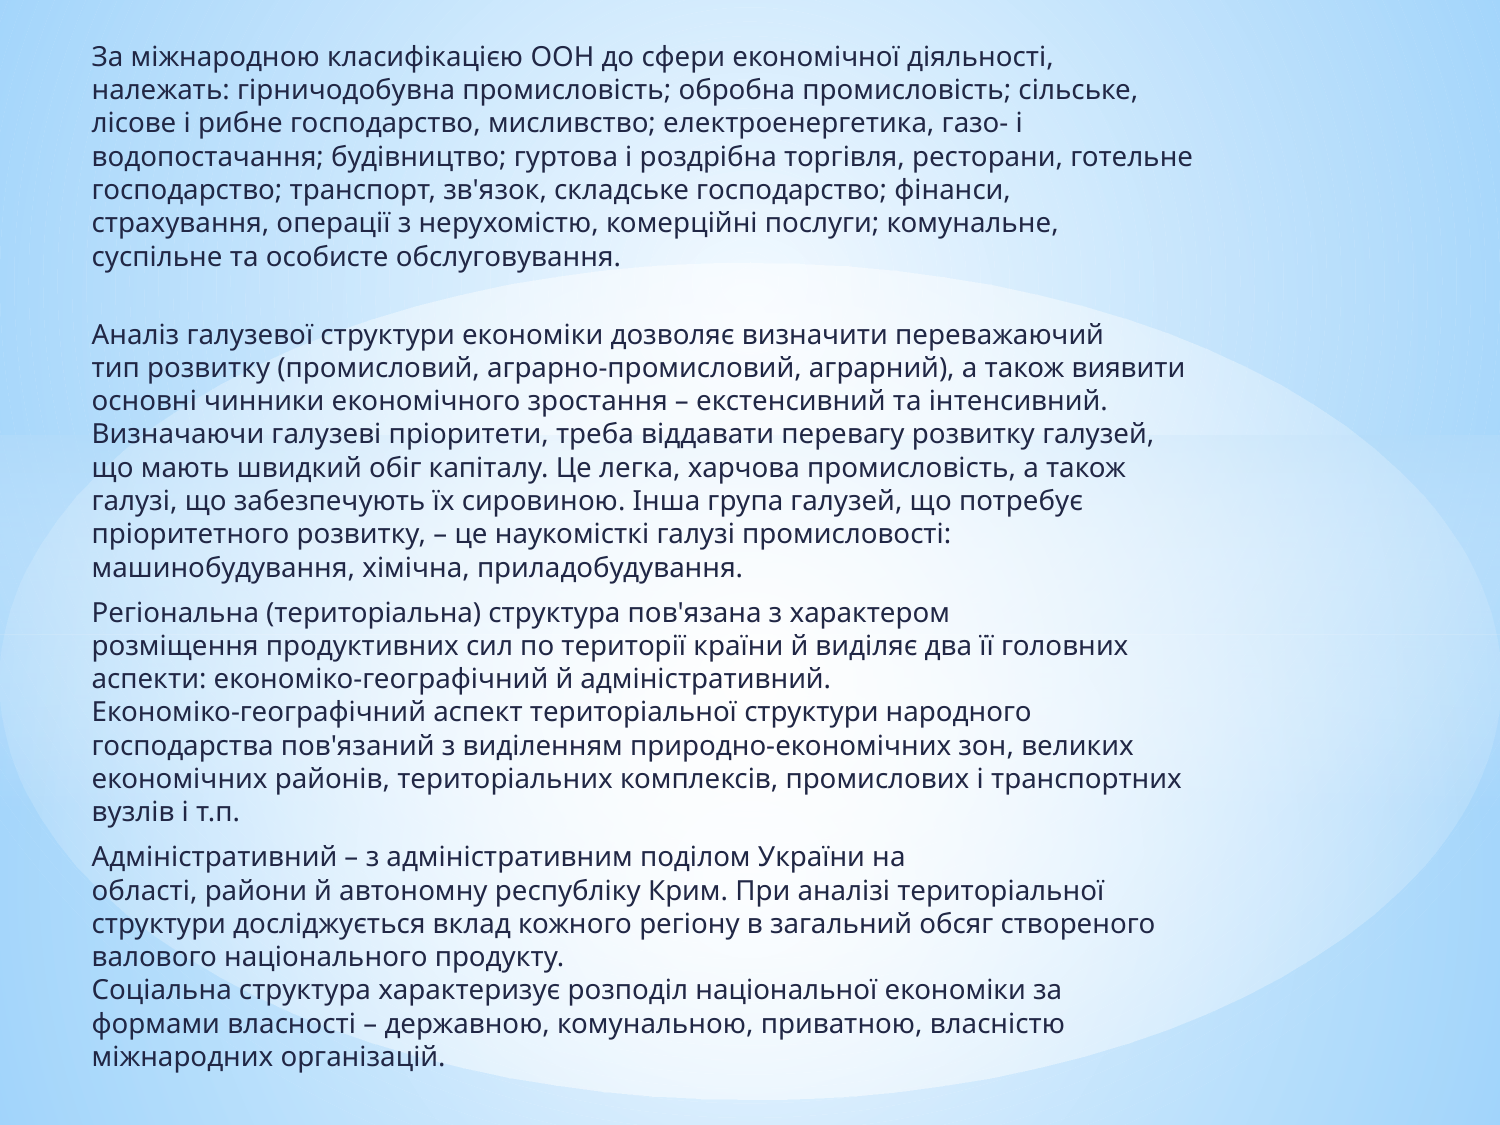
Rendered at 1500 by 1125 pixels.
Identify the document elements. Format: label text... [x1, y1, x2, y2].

subtitle За міжнародною класифікацією ООН до сфери економічної діяльності, належать: гірничодобувна промисловість; обробна промисловість; сільське, лісове і рибне господарство, мисливство; електроенергетика, газо- і водопостачання; будівництво; гуртова і роздрібна торгівля, ресторани, готельне господарство; транспорт, зв'язок, складське господарство; фінанси, страхування, операції з нерухомістю, комерційні послуги; комунальне, суспільне та особисте обслуговування. Аналіз галузевої структури економіки дозволяє визначити переважаючий тип розвитку (промисловий, аграрно-промисловий, аграрний), а також виявити основні чинники економічного зростання – екстенсивний та інтенсивний. Визначаючи галузеві пріоритети, треба віддавати перевагу розвитку галузей, що мають швидкий обіг капіталу. Це легка, харчова промисловість, а також галузі, що забезпечують їх сировиною. Інша група галузей, що потребує пріоритетного розвитку, – це наукомісткі галузі промисловості: машинобудування, хімічна, приладобудування. Регіональна (територіальна) структура пов'язана з характером розміщення продуктивних сил по території країни й виділяє два її головних аспекти: економіко-географічний й адміністративний. Економіко-географічний аспект територіальної структури народного господарства пов'язаний з виділенням природно-економічних зон, великих економічних районів, територіальних комплексів, промислових і транспортних вузлів і т.п. Адміністративний – з адміністративним поділом України на області, райони й автономну республіку Крим. При аналізі територіальної структури досліджується вклад кожного регіону в загальний обсяг створеного валового національного продукту. Соціальна структура характеризує розподіл національної економіки за формами власності – державною, комунальною, приватною, власністю міжнародних організацій. [76, 30, 1412, 1083]
